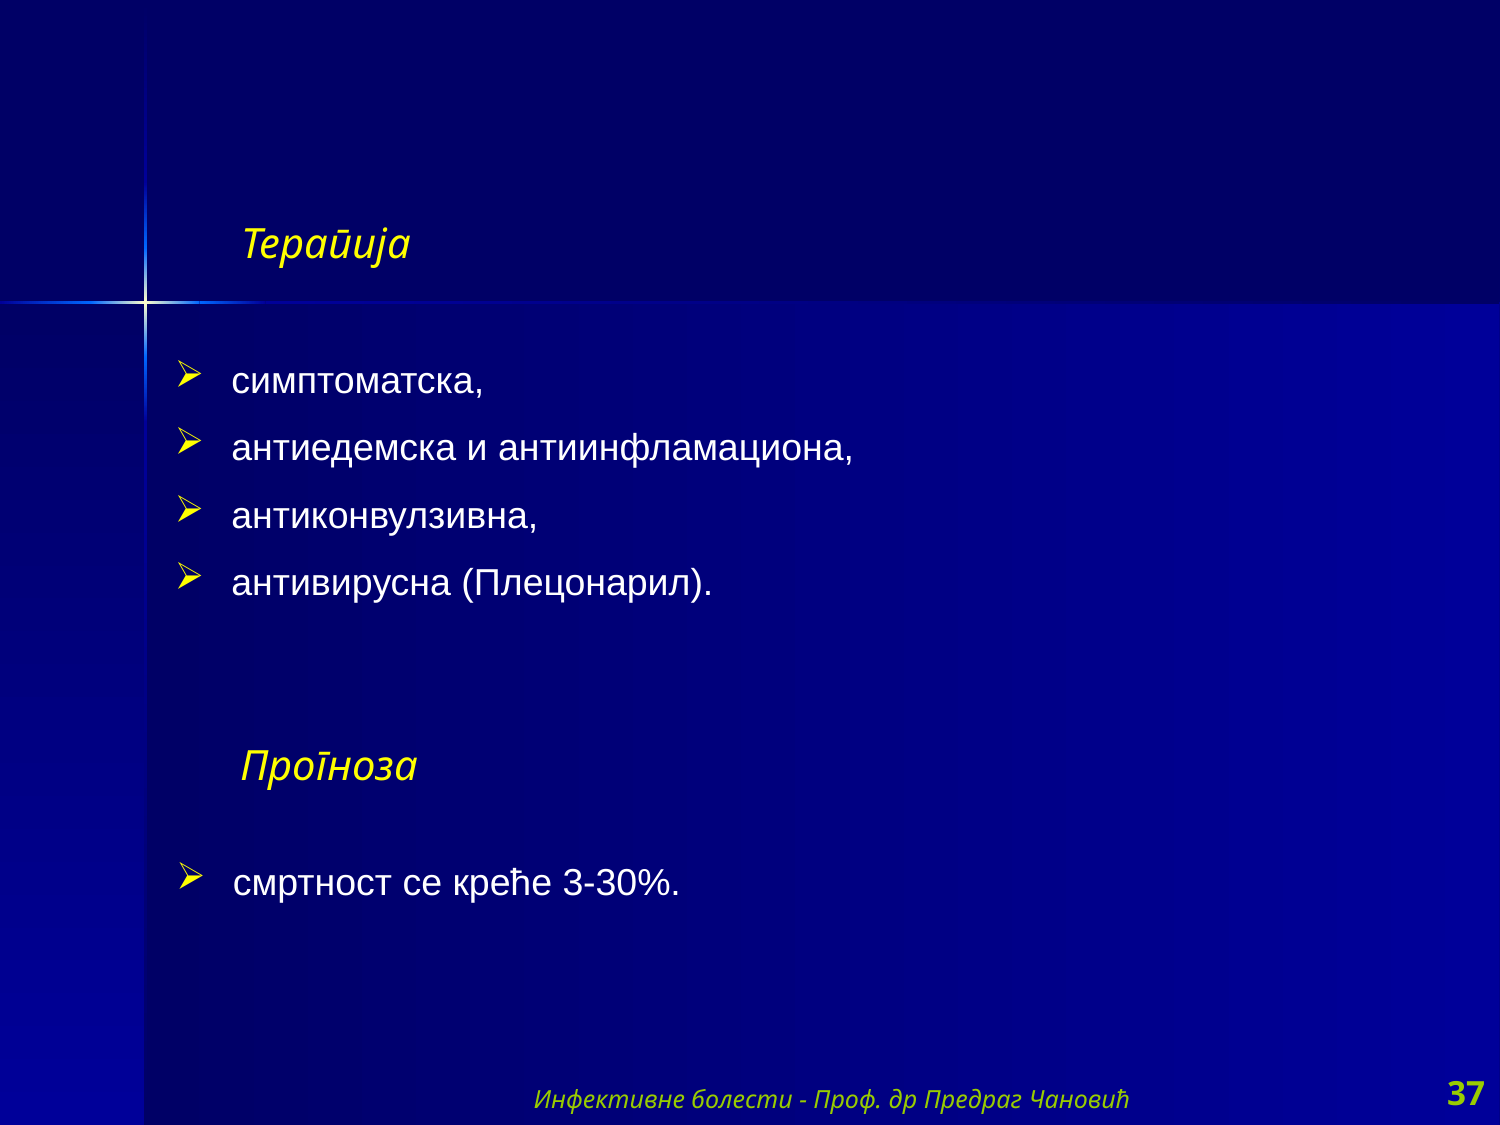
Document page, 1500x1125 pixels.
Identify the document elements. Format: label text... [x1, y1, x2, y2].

footer Инфективне болести - Проф. др Предраг Чановић [430, 1049, 1235, 1125]
text_box смртност се креће 3-30%. [161, 828, 836, 911]
text_box симптоматска, антиедемска и антиинфламациона, антиконвулзивна, антивирусна (Плецонарил). [160, 325, 911, 611]
text_box Прогноза [225, 731, 444, 797]
slide_number 37 [1345, 1049, 1500, 1125]
text_box Терапија [226, 209, 427, 275]
